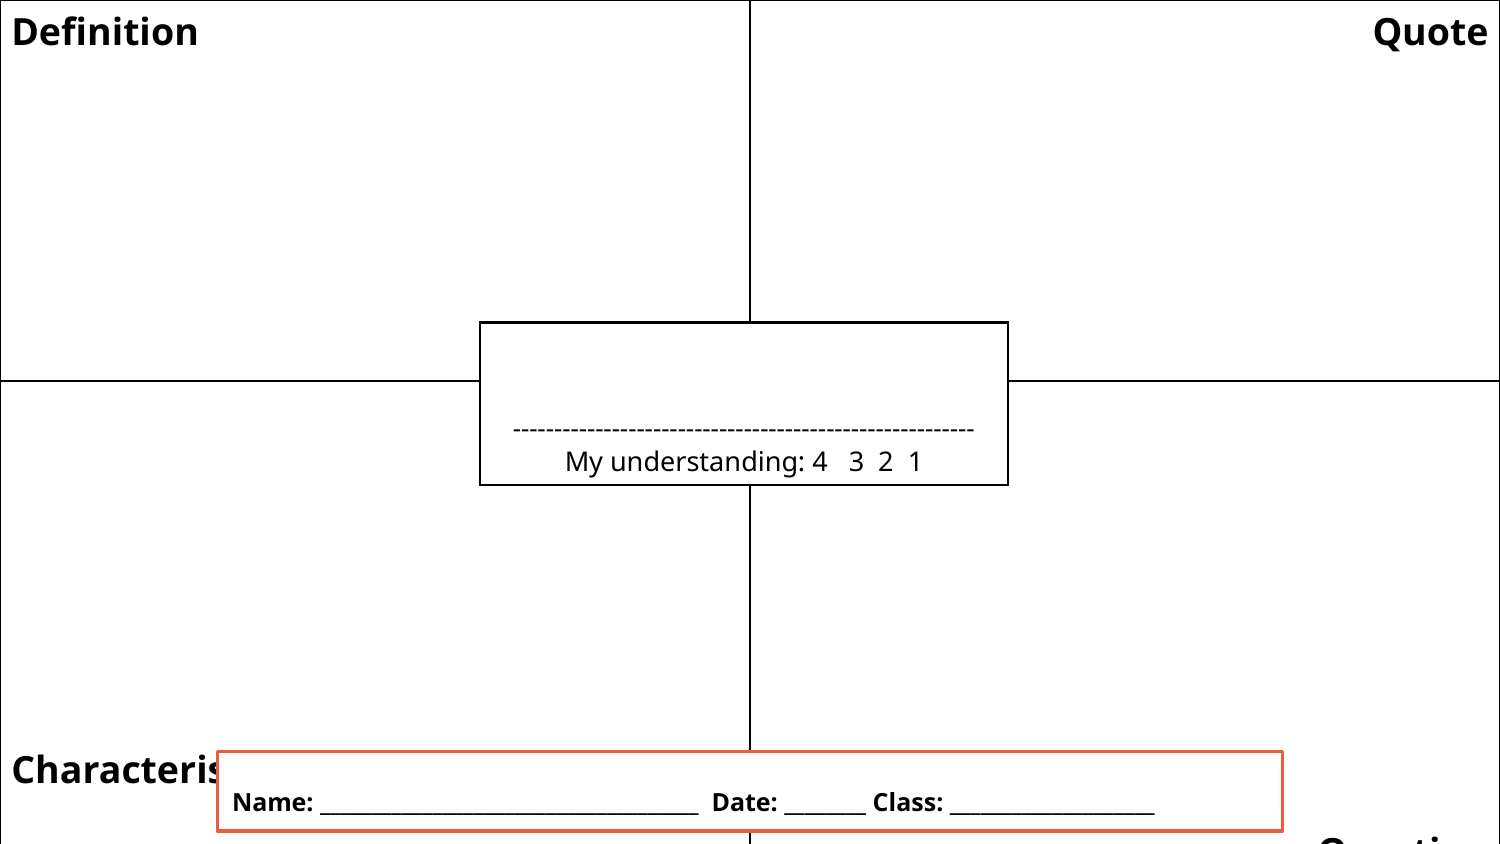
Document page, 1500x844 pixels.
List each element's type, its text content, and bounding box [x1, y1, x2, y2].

text_box -------------------------------------------------------- My understanding: 4 3 2 1 [480, 322, 1008, 486]
table_cell Characteristics [1, 382, 749, 844]
table_header Definition [1, 1, 749, 380]
table_cell Question [751, 382, 1499, 844]
text_box Name: _____________________________________ Date: ________ Class: ____________________ [217, 751, 1283, 832]
table_header Quote [751, 1, 1499, 380]
